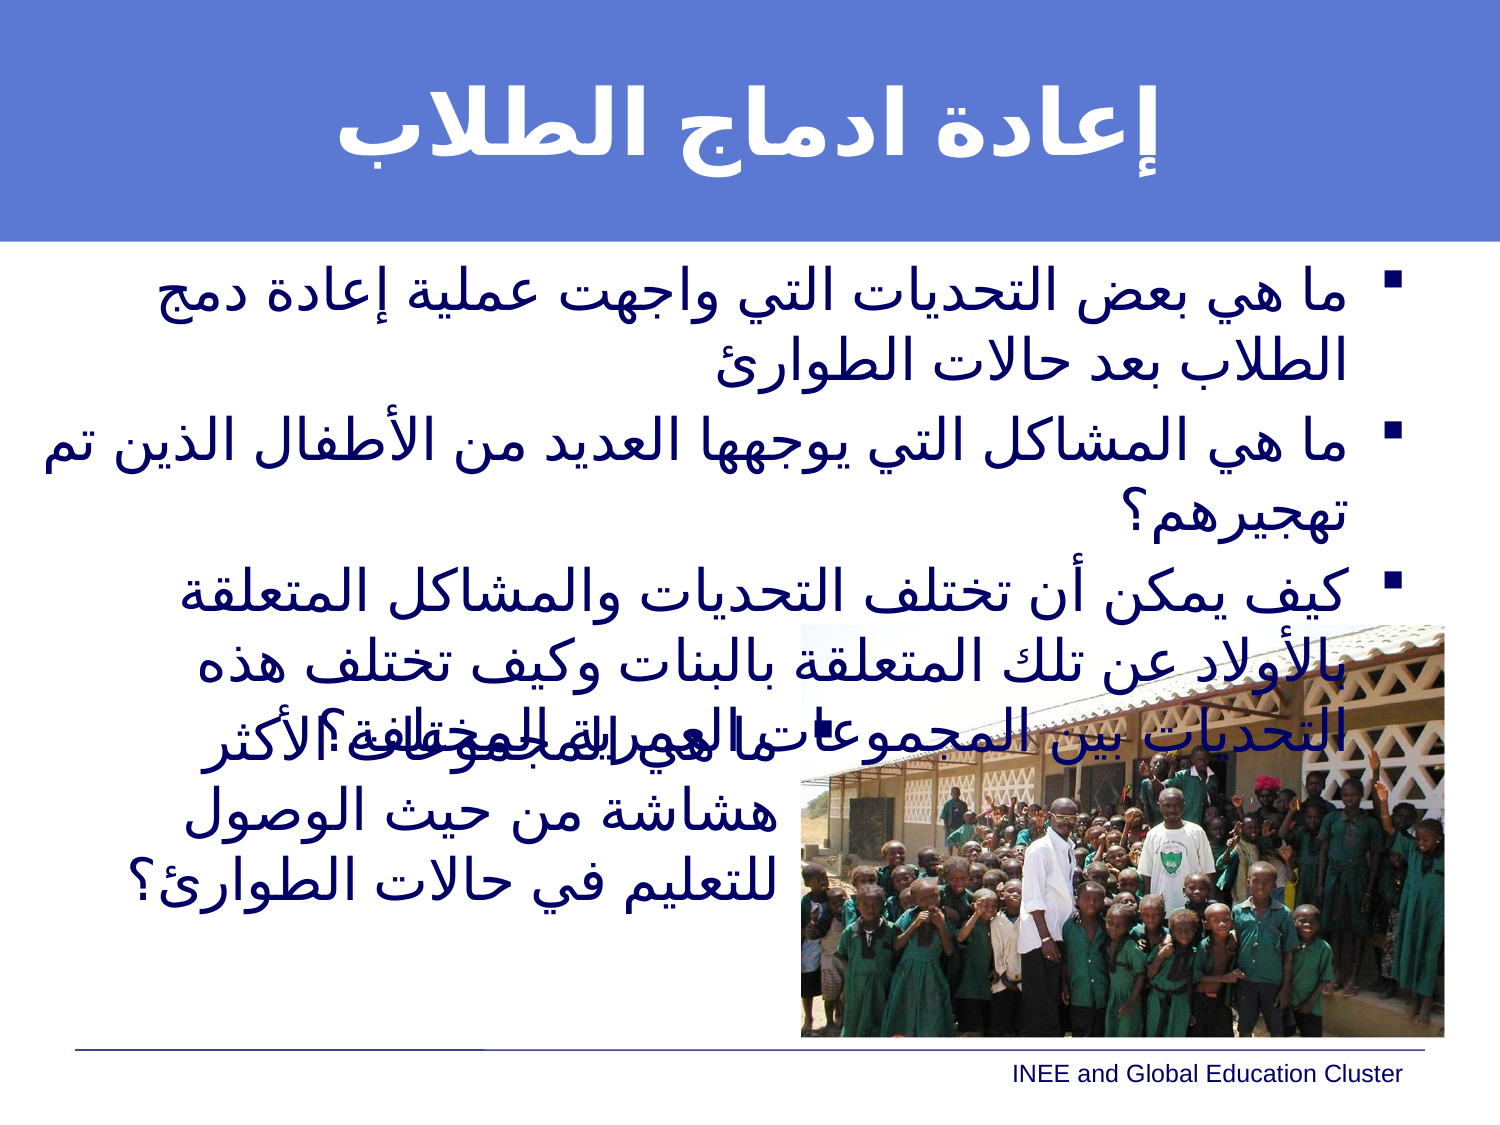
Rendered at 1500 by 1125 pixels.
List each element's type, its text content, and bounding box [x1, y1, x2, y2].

text_box ما هي المجموعات الأكثر هشاشة من حيث الوصول للتعليم في حالات الطوارئ؟ [0, 694, 799, 1045]
picture [800, 623, 1445, 1039]
footer INEE and Global Education Cluster [75, 1049, 1427, 1103]
title إعادة ادماج الطلاب [74, 24, 1426, 213]
list ما هي بعض التحديات التي واجهت عملية إعادة دمج الطلاب بعد حالات الطوارئ ما هي المشاكل التي يوجهها العديد من الأطفال الذين تم تهجيرهم؟ كيف يمكن أن تختلف التحديات والمشاكل المتعلقة بالأولاد عن تلك المتعلقة بالبنات وكيف تختلف هذه التحديات بين المجموعات العمرية المختلفة؟ [0, 244, 1422, 694]
